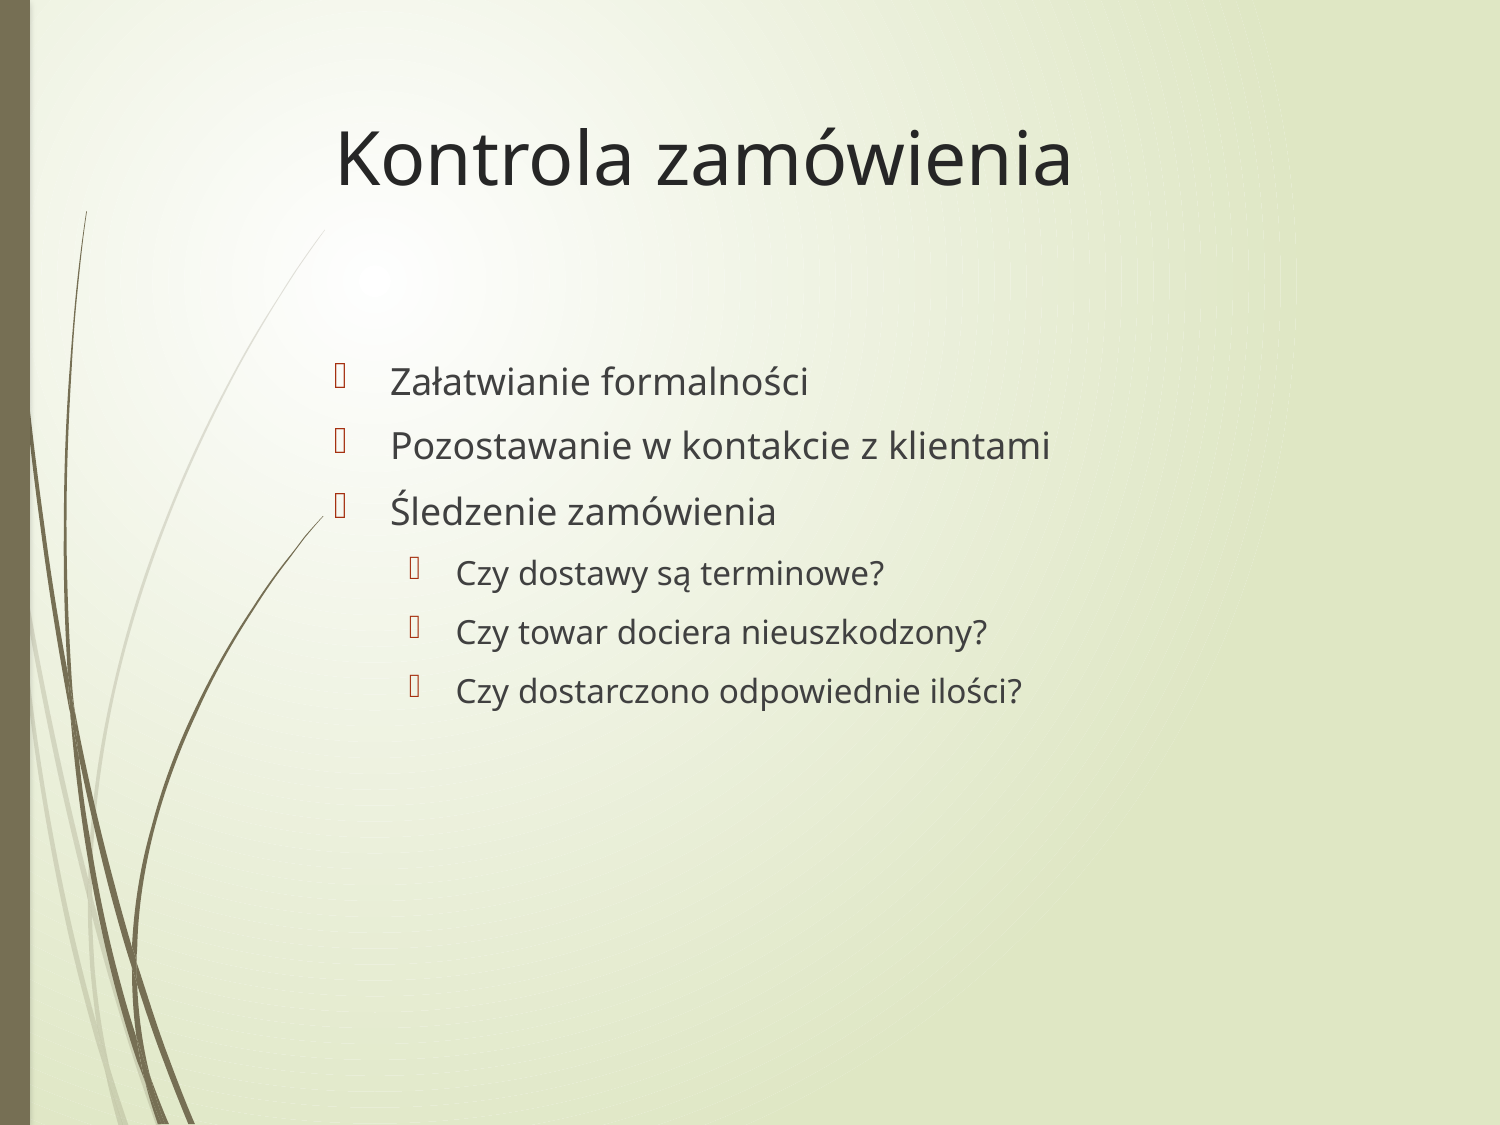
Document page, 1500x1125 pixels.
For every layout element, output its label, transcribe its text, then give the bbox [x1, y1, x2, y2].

title Kontrola zamówienia [319, 102, 1400, 313]
list Załatwianie formalności Pozostawanie w kontakcie z klientami Śledzenie zamówienia Czy dostawy są terminowe? Czy towar dociera nieuszkodzony? Czy dostarczono odpowiednie ilości? [318, 350, 1400, 988]
